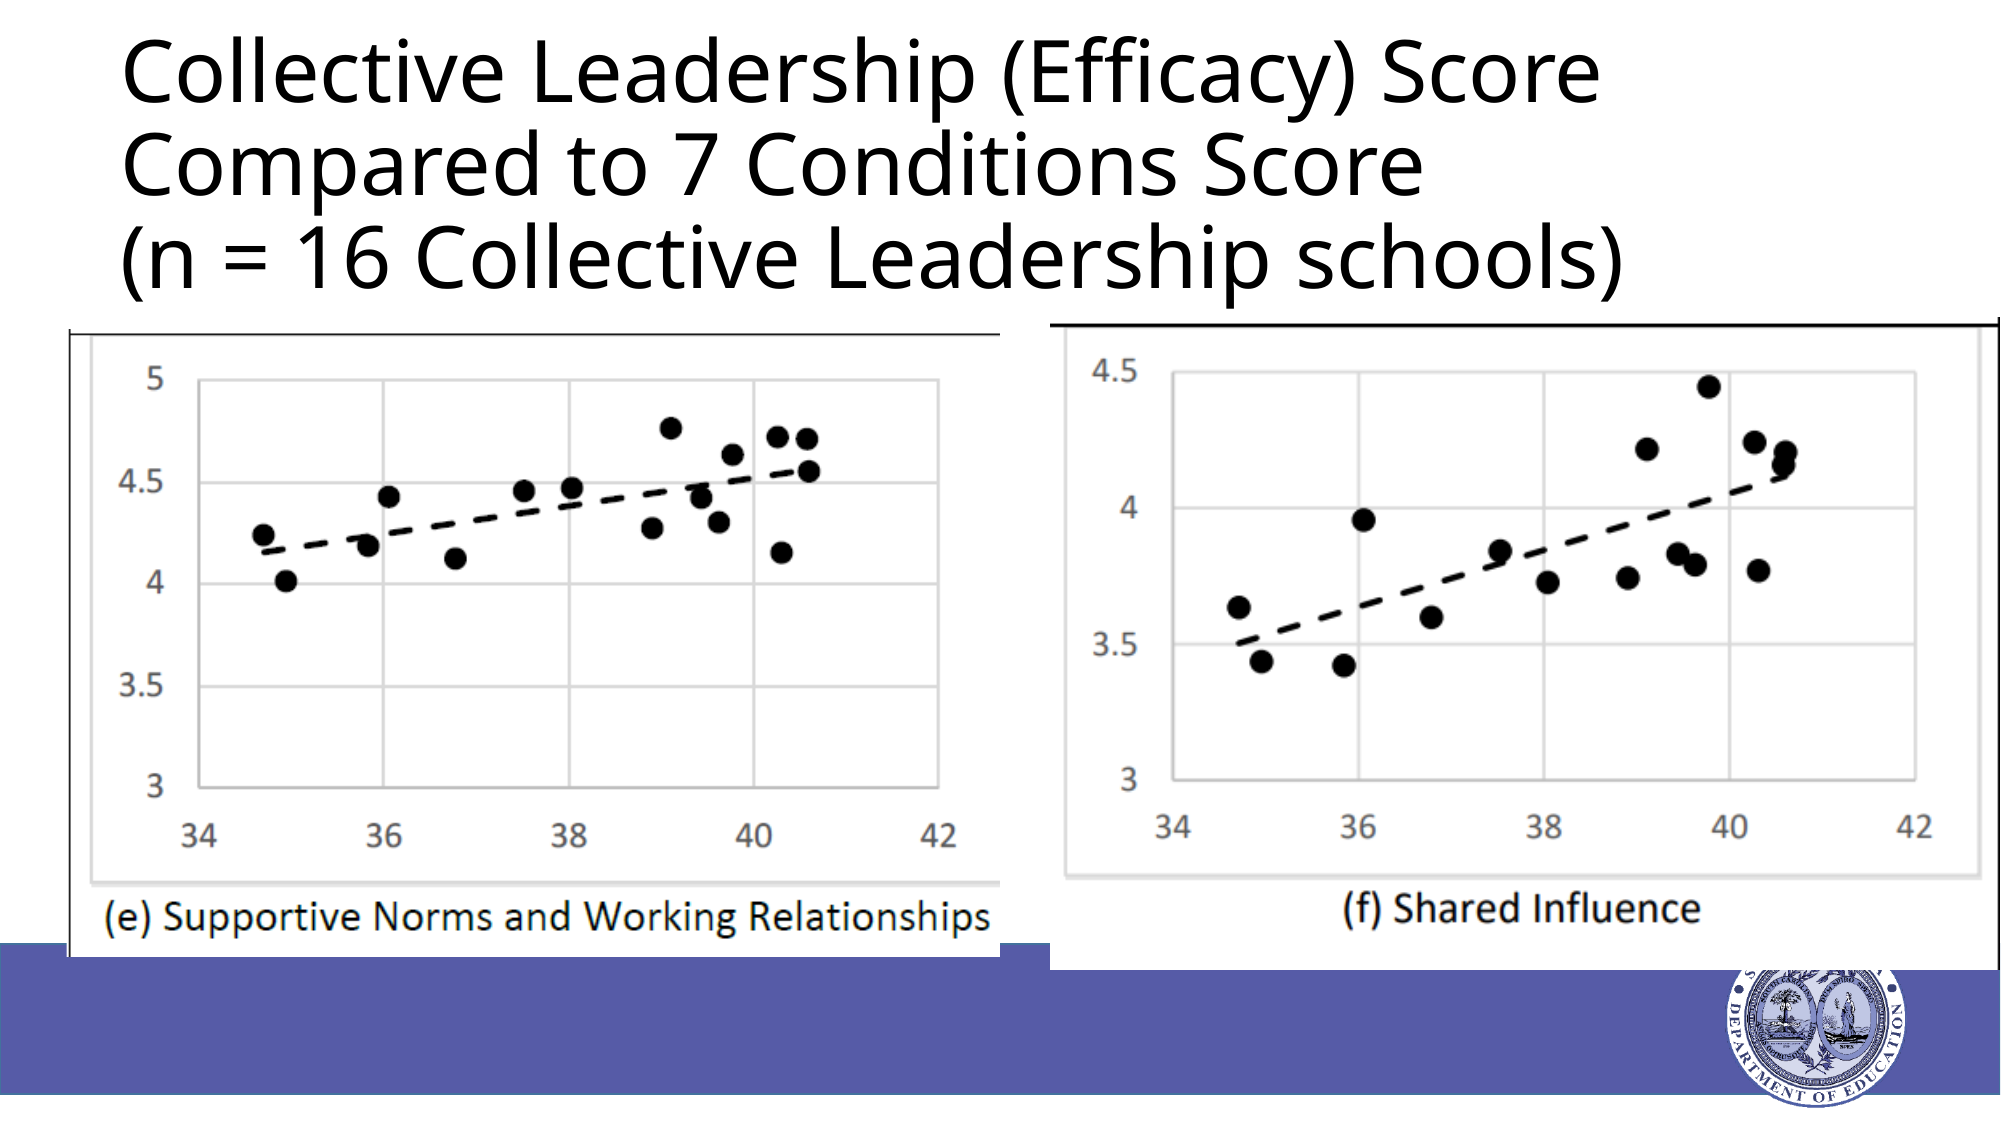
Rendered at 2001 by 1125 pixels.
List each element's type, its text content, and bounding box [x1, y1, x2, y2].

picture [66, 329, 1000, 957]
title Collective Leadership (Efficacy) Score Compared to 7 Conditions Score (n = 16 Collective Leadership schools) [99, 70, 1900, 266]
picture [1050, 317, 2000, 1109]
